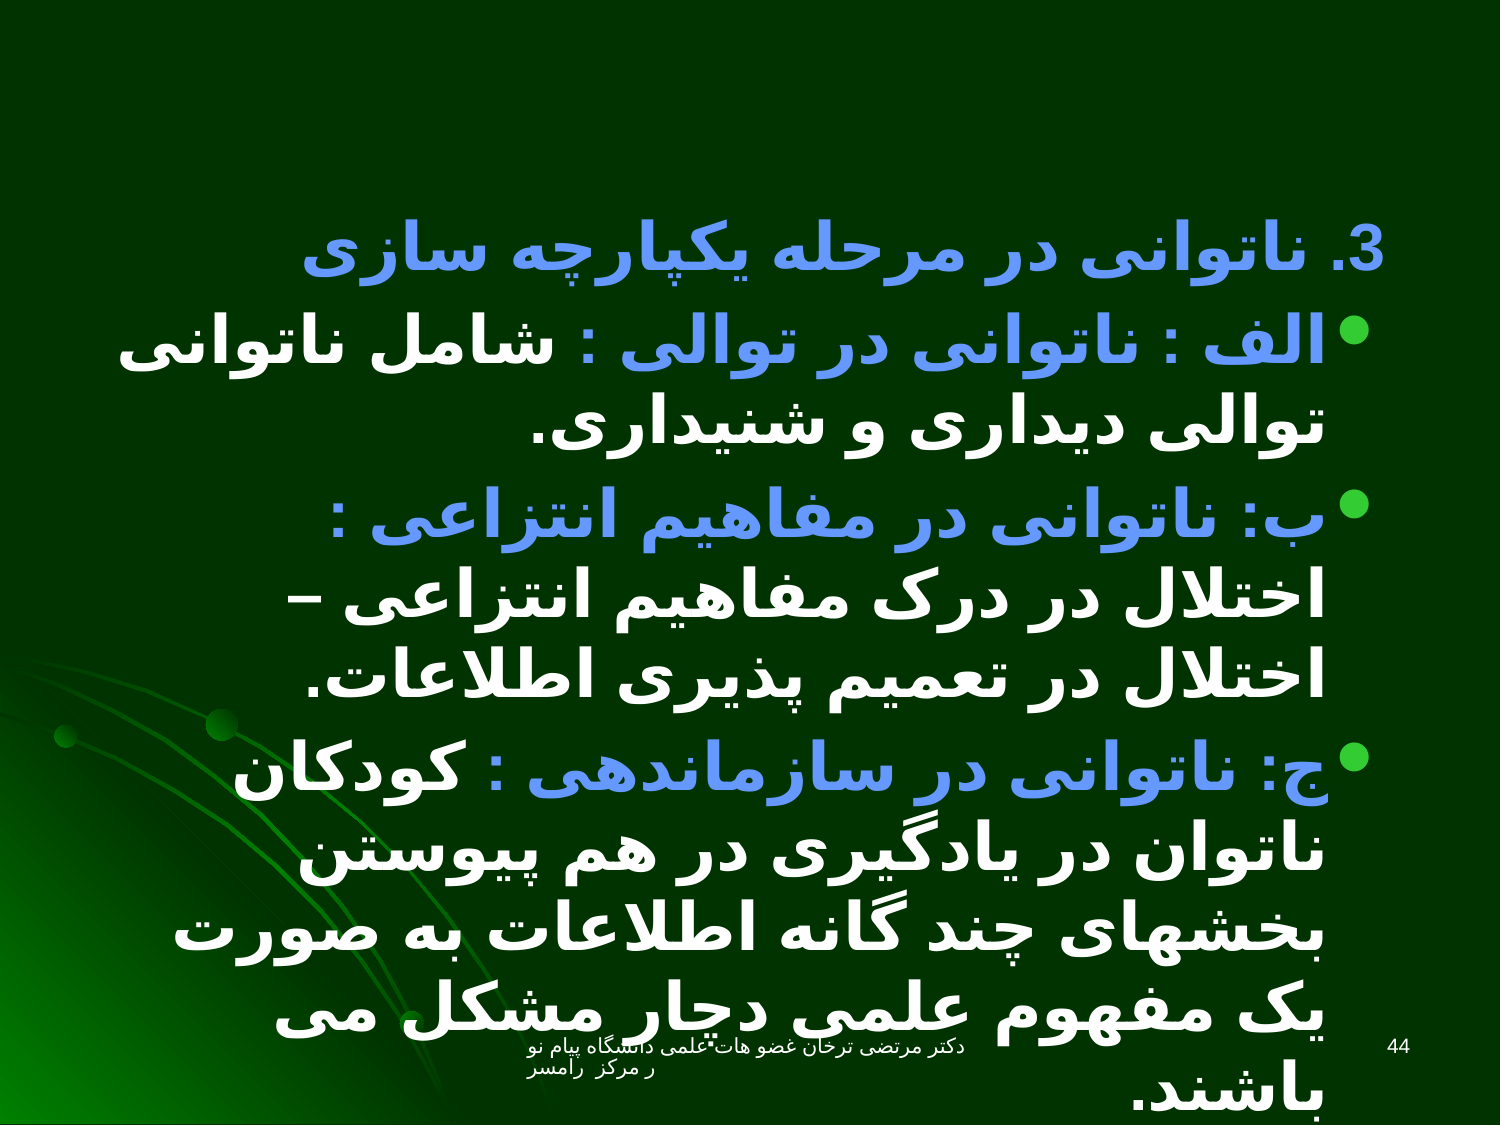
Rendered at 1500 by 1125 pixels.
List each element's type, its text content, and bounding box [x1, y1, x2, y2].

list 3. ناتوانی در مرحله یکپارچه سازی الف : ناتوانی در توالی : شامل ناتوانی توالی دیداری و شنیداری. ب: ناتوانی در مفاهیم انتزاعی : اختلال در درک مفاهیم انتزاعی – اختلال در تعمیم پذیری اطلاعات. ج: ناتوانی در سازماندهی : کودکان ناتوان در یادگیری در هم پیوستن بخشهای چند گانه اطلاعات به صورت یک مفهوم علمی دچار مشکل می باشند. [99, 196, 1401, 976]
footer دکتر مرتضی ترخان غضو هات علمی دانشگاه پیام نور مرکز رامسر [512, 1024, 988, 1101]
slide_number 44 [1074, 1024, 1426, 1101]
